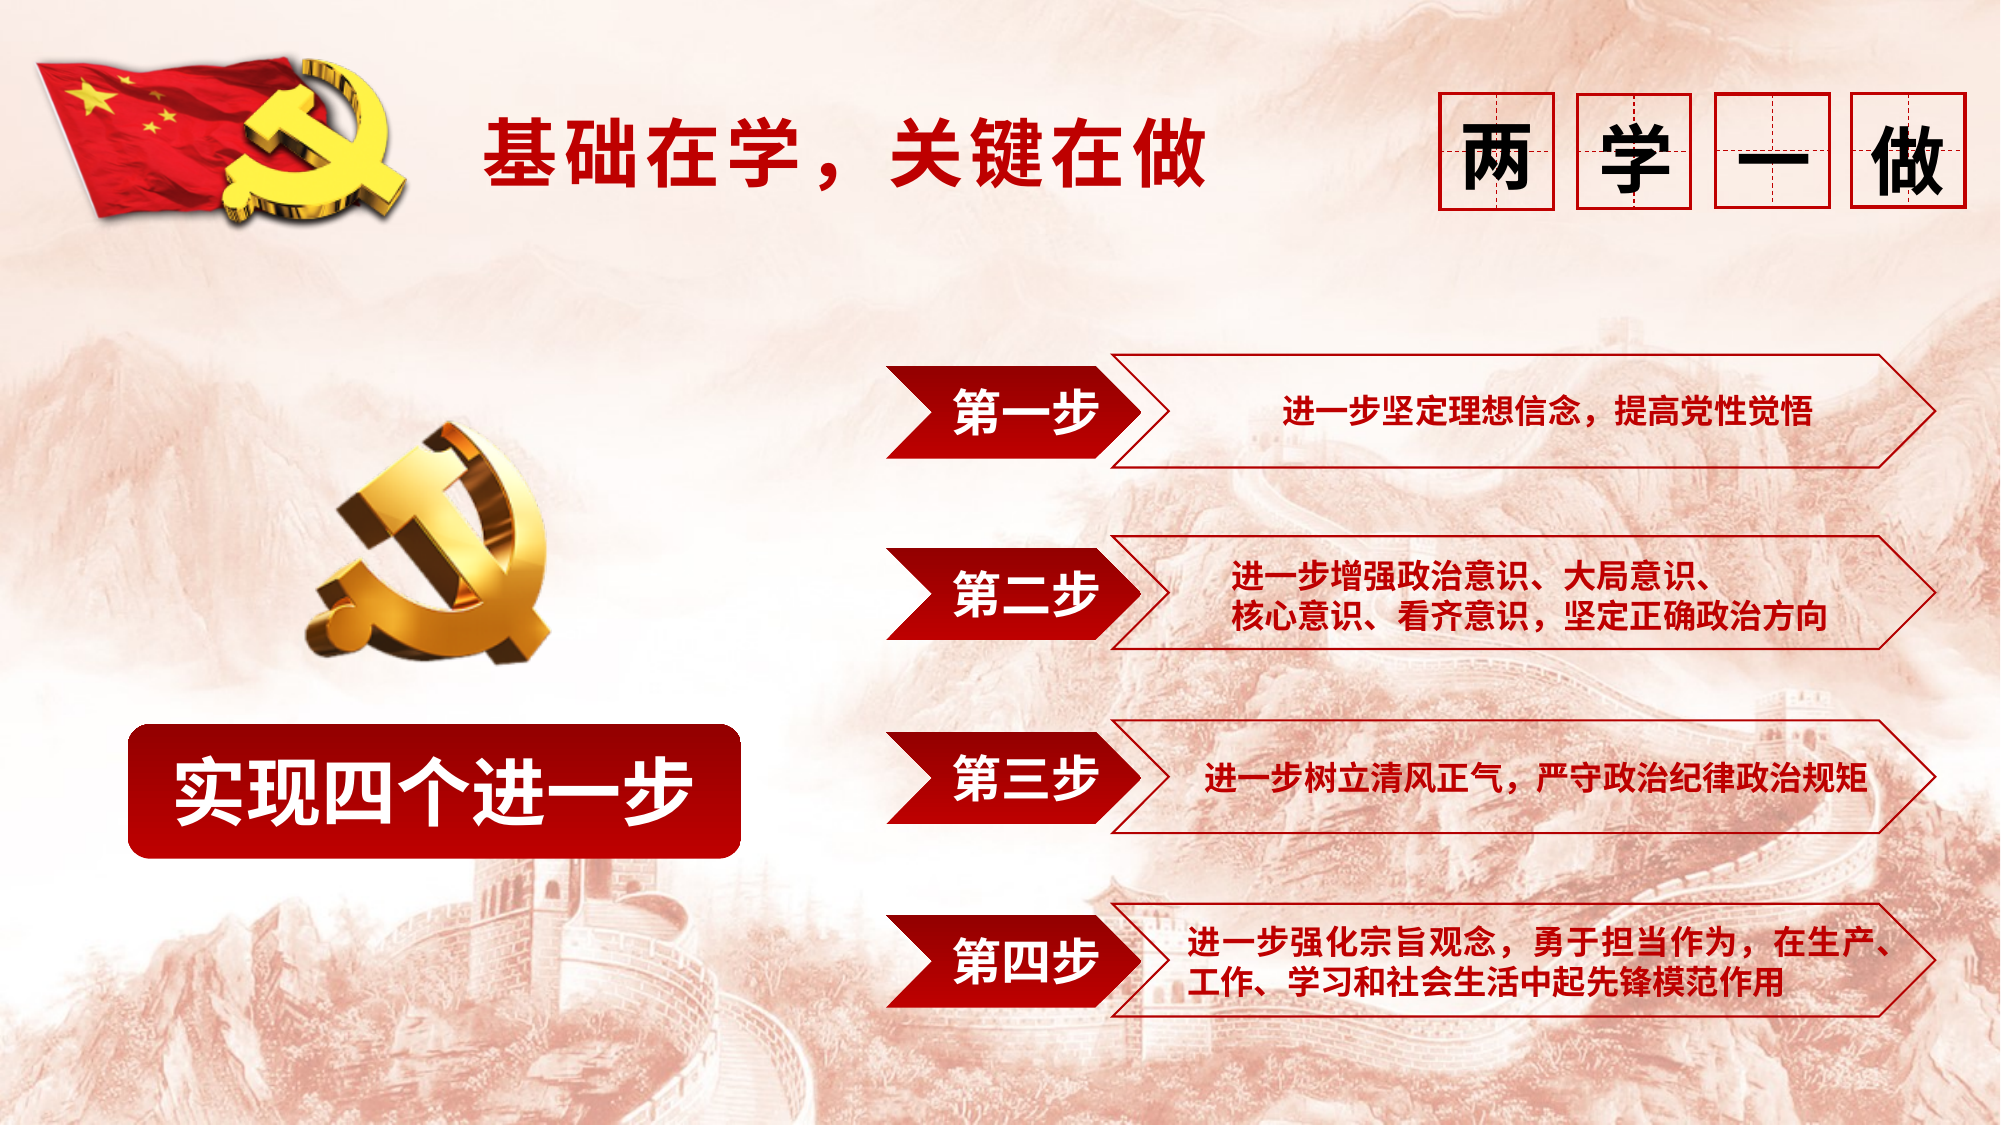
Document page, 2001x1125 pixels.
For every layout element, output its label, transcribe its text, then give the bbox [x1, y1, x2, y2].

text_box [886, 547, 1112, 641]
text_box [1112, 536, 1936, 649]
picture [0, 0, 2001, 1125]
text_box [1112, 354, 1936, 468]
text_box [1577, 94, 1691, 209]
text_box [886, 915, 1112, 1008]
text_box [1851, 93, 1966, 208]
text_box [1112, 720, 1959, 834]
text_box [112, 724, 756, 868]
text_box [886, 366, 1112, 459]
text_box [1440, 93, 1554, 210]
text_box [1112, 903, 1936, 1017]
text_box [29, 49, 414, 235]
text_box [1715, 93, 1830, 208]
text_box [886, 731, 1112, 825]
text_box 基础在学，关键在做 [468, 99, 1233, 230]
